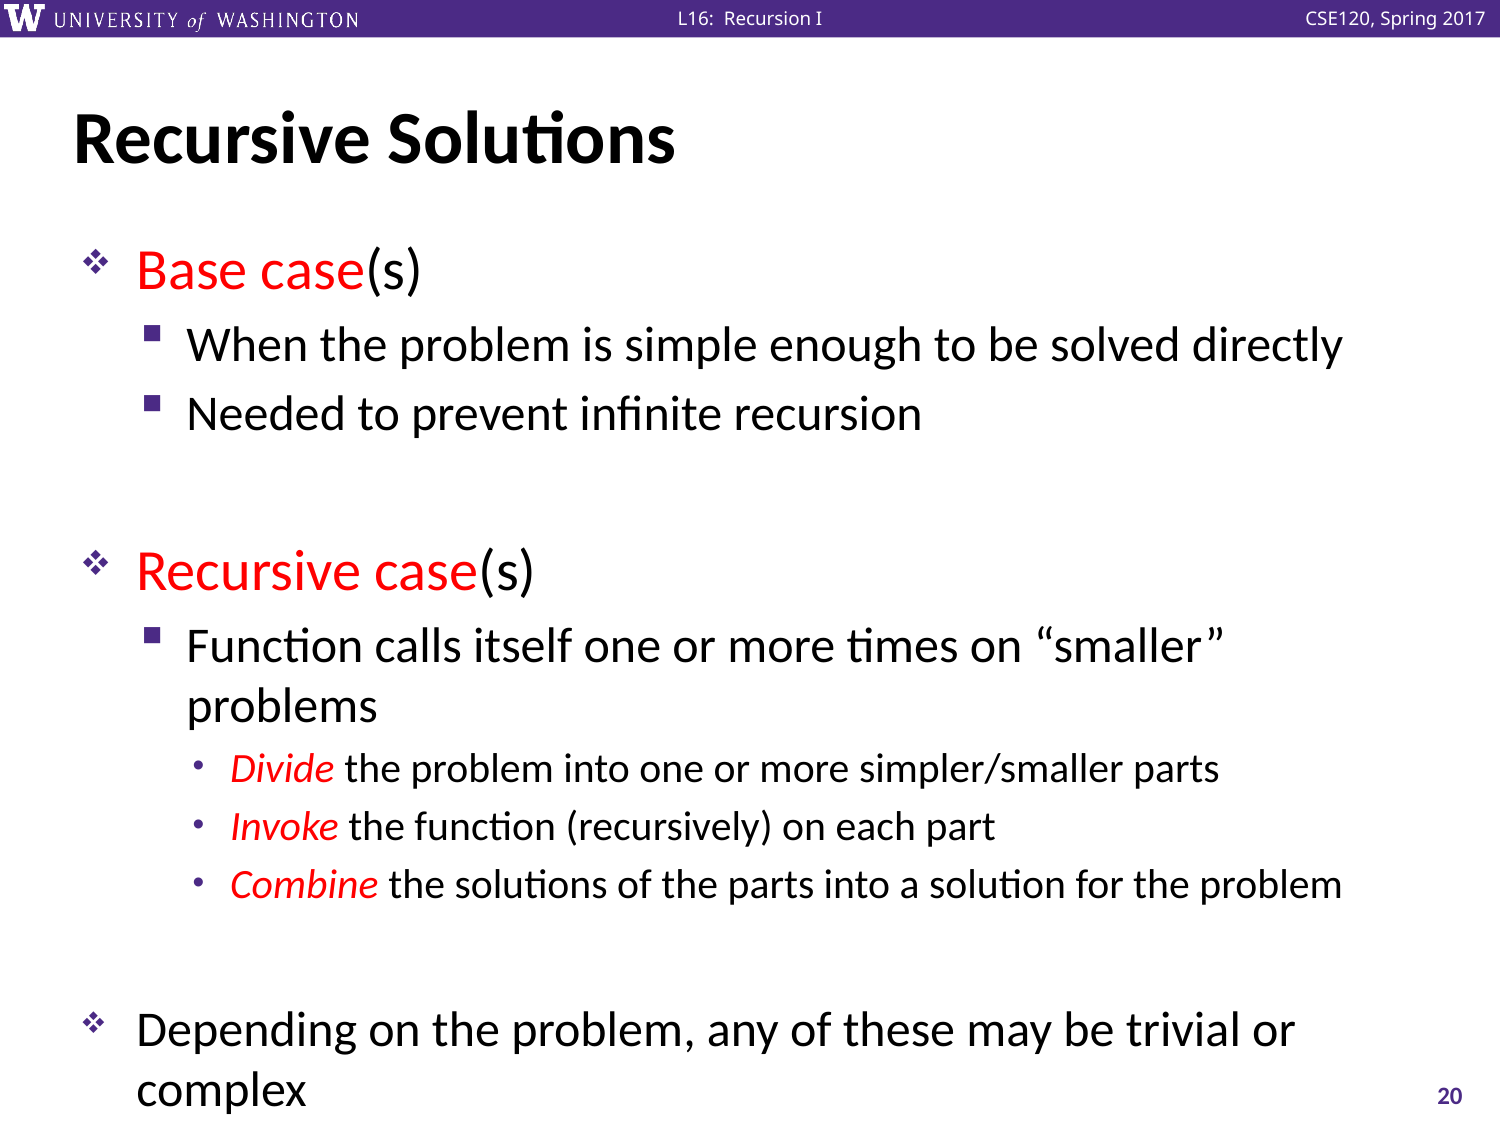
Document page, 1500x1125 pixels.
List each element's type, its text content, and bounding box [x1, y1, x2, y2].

list Base case(s) When the problem is simple enough to be solved directly Needed to prevent infinite recursion Recursive case(s) Function calls itself one or more times on “smaller” problems Divide the problem into one or more simpler/smaller parts Invoke the function (recursively) on each part Combine the solutions of the parts into a solution for the problem Depending on the problem, any of these may be trivial or complex [64, 223, 1438, 1040]
slide_number 20 [1400, 1065, 1500, 1125]
title Recursive Solutions [58, 71, 1438, 197]
picture [4, 4, 358, 32]
